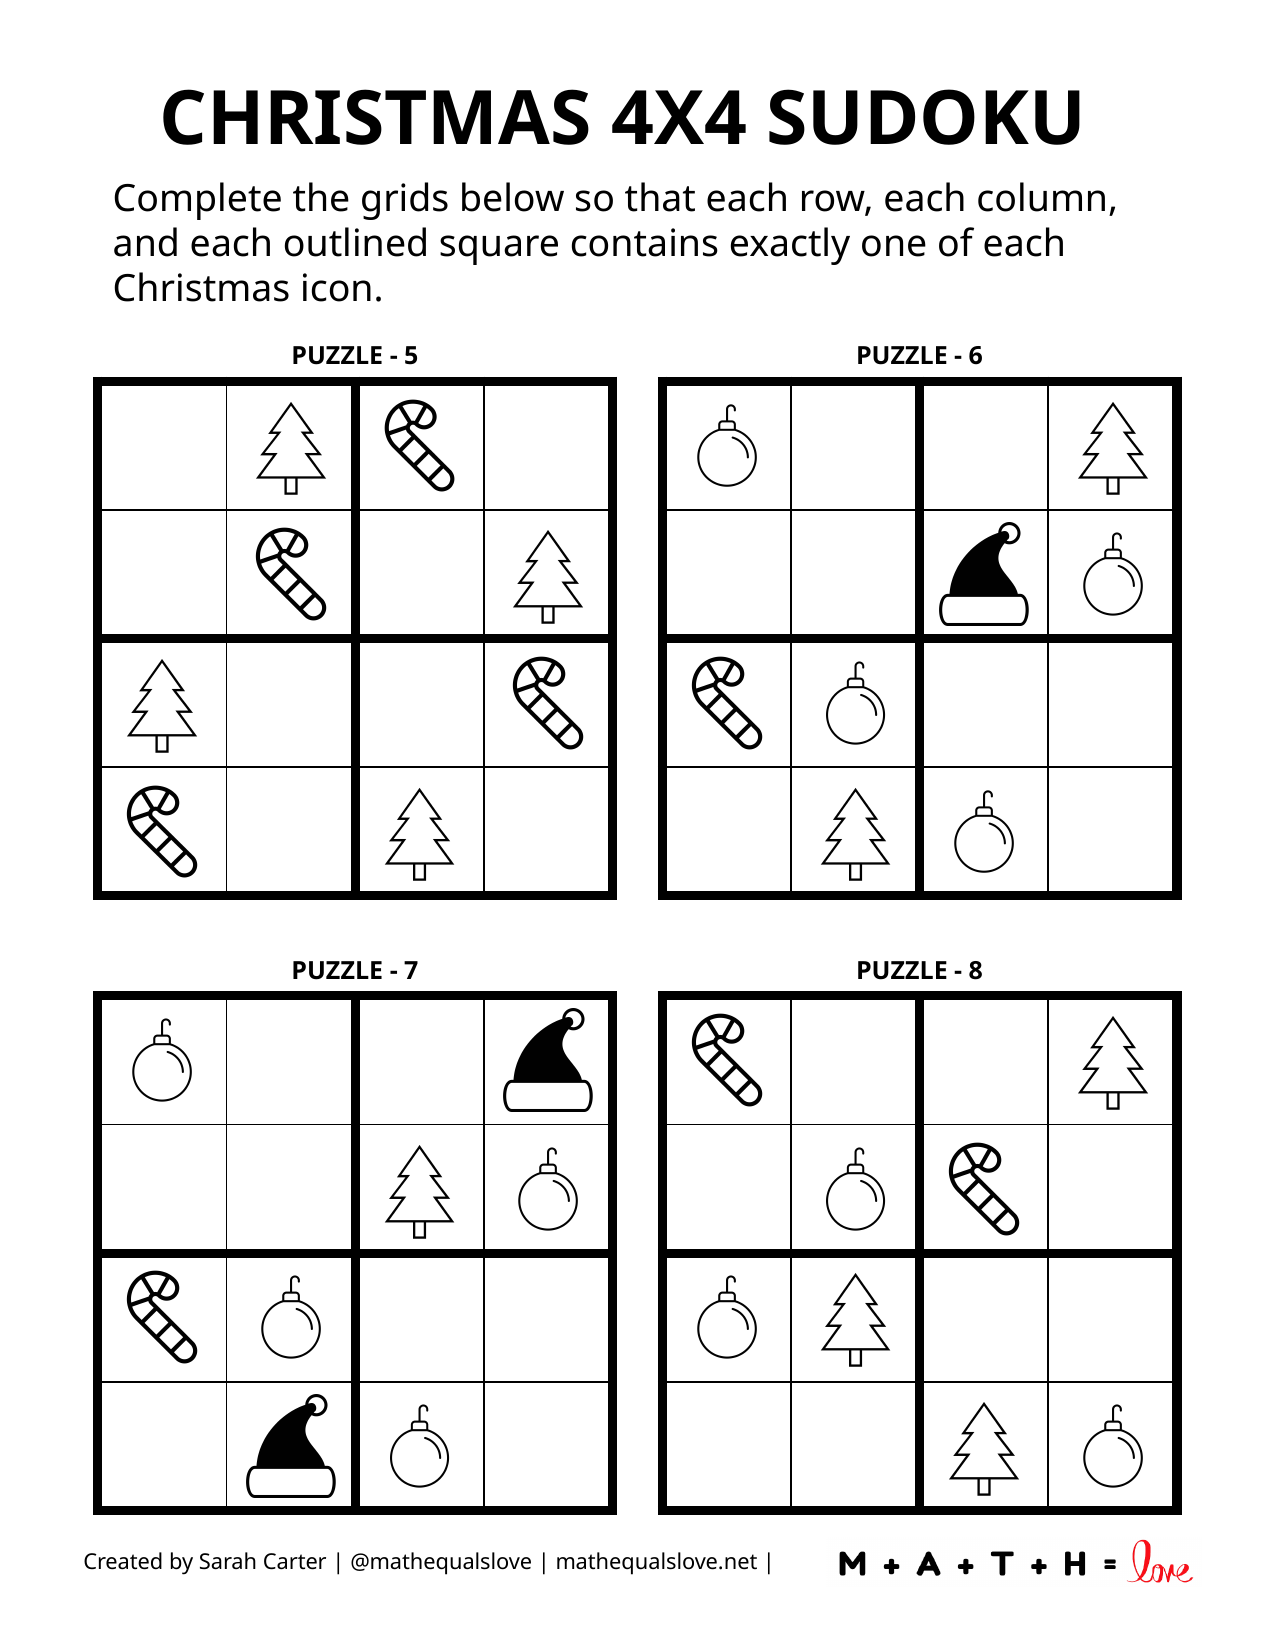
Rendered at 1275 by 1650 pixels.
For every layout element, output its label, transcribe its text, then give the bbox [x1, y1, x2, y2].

picture [110, 1265, 215, 1370]
table_header [792, 1000, 915, 1124]
table_header [1049, 1000, 1172, 1124]
table_cell [485, 643, 608, 766]
picture [1060, 1008, 1165, 1113]
table_cell [102, 643, 226, 766]
table_cell [924, 1258, 1047, 1381]
table_cell [792, 1125, 915, 1249]
table_cell [667, 1383, 790, 1506]
table_header [360, 1000, 483, 1124]
table_header [102, 386, 226, 509]
picture [367, 779, 472, 884]
picture [803, 1265, 908, 1370]
picture [674, 1008, 779, 1113]
table_cell [227, 643, 351, 766]
table_cell [1049, 643, 1172, 766]
table_cell [102, 1383, 226, 1506]
table_cell [227, 768, 351, 891]
table_cell [667, 511, 790, 634]
table_cell [485, 1125, 608, 1249]
table_header [227, 1000, 351, 1124]
table_cell [227, 1258, 351, 1381]
table_cell [227, 511, 351, 634]
table_header [485, 386, 608, 509]
table_cell [360, 1125, 483, 1249]
picture [826, 1536, 1203, 1588]
table_cell [667, 1125, 790, 1249]
table_cell [485, 768, 608, 891]
table_cell [1049, 1383, 1172, 1506]
table_cell [485, 1258, 608, 1381]
table_cell [924, 511, 1047, 634]
picture [110, 1008, 215, 1113]
table_header [667, 1000, 790, 1124]
text_box CHRISTMAS 4X4 SUDOKU [68, 62, 1178, 168]
table_cell [102, 1258, 226, 1381]
table_header [924, 1000, 1047, 1124]
picture [110, 779, 215, 884]
table_header [102, 1000, 226, 1124]
picture [803, 650, 908, 755]
picture [674, 393, 779, 498]
picture [496, 522, 601, 627]
picture [932, 1394, 1037, 1499]
table_cell [485, 511, 608, 634]
picture [803, 779, 908, 884]
table_cell [1049, 768, 1172, 891]
table_cell [924, 768, 1047, 891]
text_box PUZZLE - 5 [97, 362, 613, 370]
text_box PUZZLE - 6 [662, 362, 1177, 370]
table_cell [924, 1383, 1047, 1506]
picture [1060, 393, 1165, 498]
table_cell [102, 1125, 226, 1249]
table_cell [227, 1125, 351, 1249]
table_header [485, 1000, 608, 1124]
table_cell [792, 511, 915, 634]
table_cell [102, 768, 226, 891]
picture [1060, 1394, 1165, 1499]
table_cell [924, 1125, 1047, 1249]
picture [496, 1008, 601, 1113]
table_cell [1049, 1258, 1172, 1381]
table_cell [792, 643, 915, 766]
picture [932, 522, 1037, 627]
table_cell [792, 768, 915, 891]
table_cell [667, 768, 790, 891]
picture [496, 650, 601, 755]
table_cell [360, 768, 483, 891]
picture [803, 1136, 908, 1241]
table_cell [360, 643, 483, 766]
table_header [227, 386, 351, 509]
picture [238, 1394, 343, 1499]
table_cell [360, 1383, 483, 1506]
text_box Complete the grids below so that each row, each column, and each outlined square contains exactly one of each Christmas icon. [97, 166, 1177, 362]
table_cell [667, 1258, 790, 1381]
table_cell [792, 1258, 915, 1381]
table_cell [485, 1383, 608, 1506]
table_cell [102, 511, 226, 634]
picture [932, 779, 1037, 884]
table_header [792, 386, 915, 509]
table_cell [792, 1383, 915, 1506]
table_cell [360, 1258, 483, 1381]
picture [496, 1136, 601, 1241]
picture [367, 1136, 472, 1241]
table_header [1049, 386, 1172, 509]
picture [238, 1265, 343, 1370]
table_cell [1049, 1125, 1172, 1249]
table_cell [924, 643, 1047, 766]
table_cell [1049, 511, 1172, 634]
picture [674, 650, 779, 755]
text_box PUZZLE - 7 [97, 954, 613, 985]
picture [110, 650, 215, 755]
table_header [924, 386, 1047, 509]
picture [238, 522, 343, 627]
picture [367, 1394, 472, 1499]
picture [674, 1265, 779, 1370]
picture [1060, 522, 1165, 627]
picture [367, 393, 472, 498]
table_cell [227, 1383, 351, 1506]
table_header [360, 386, 483, 509]
table_cell [667, 643, 790, 766]
table_cell [360, 511, 483, 634]
table_header [667, 386, 790, 509]
picture [238, 393, 343, 498]
text_box PUZZLE - 8 [662, 954, 1177, 985]
text_box Created by Sarah Carter | @mathequalslove | mathequalslove.net | [68, 1540, 826, 1582]
picture [932, 1136, 1037, 1241]
